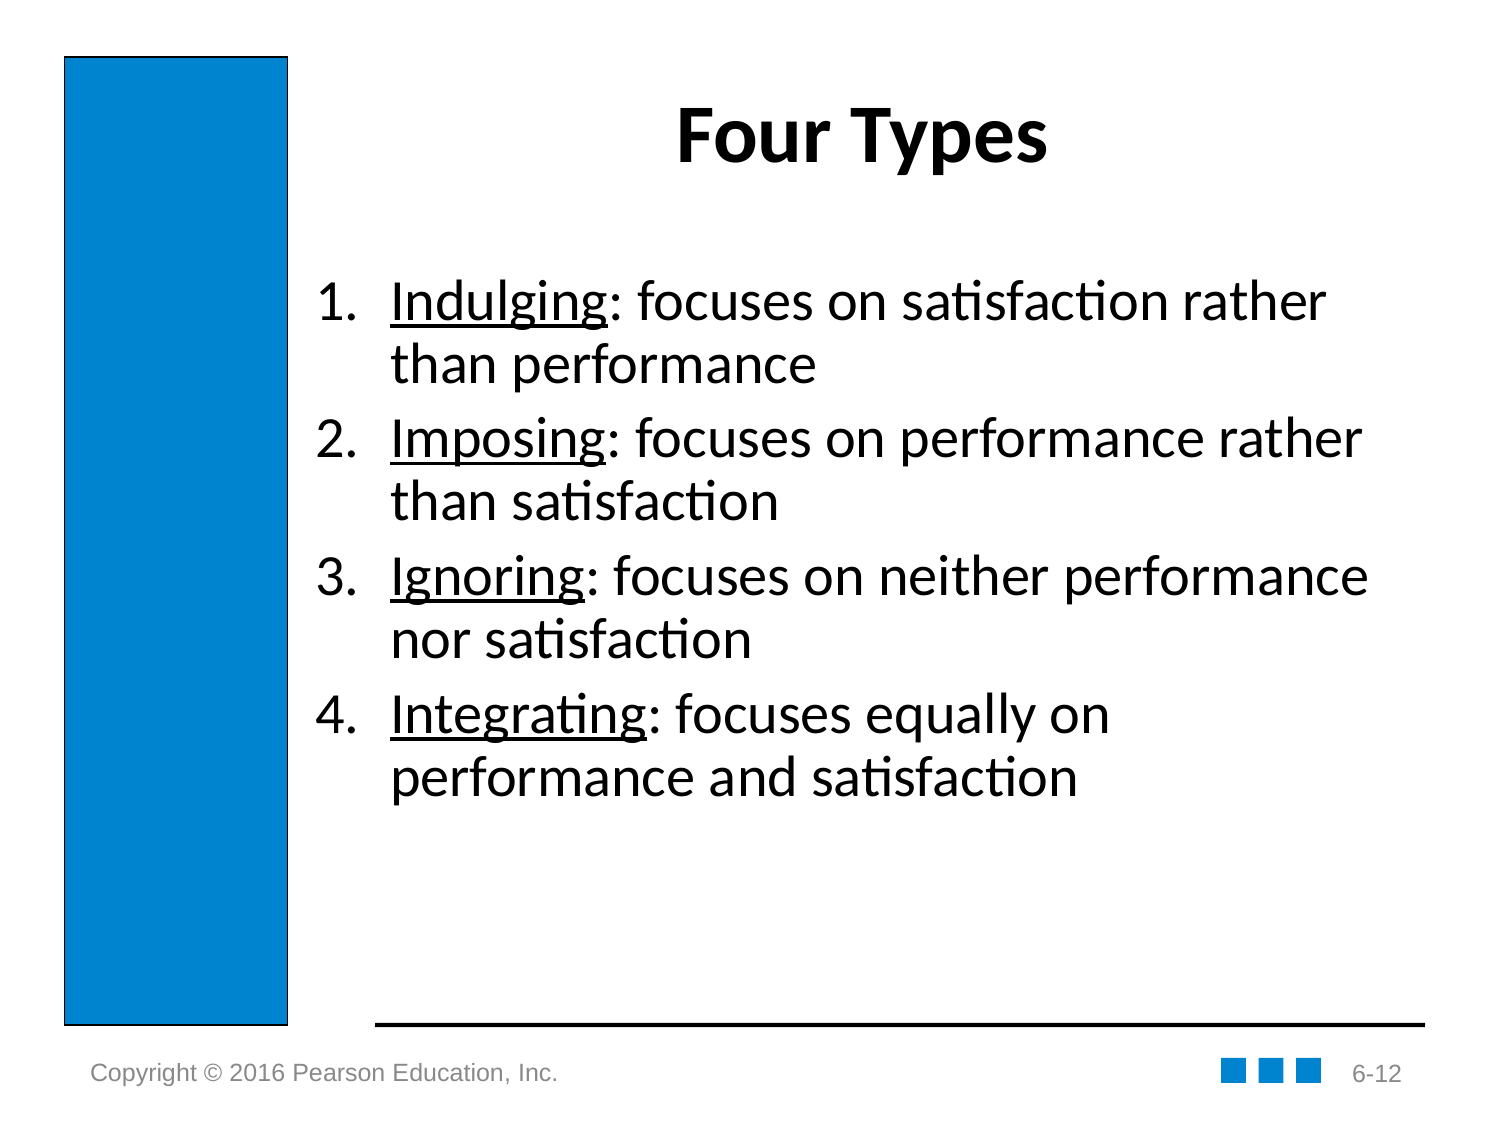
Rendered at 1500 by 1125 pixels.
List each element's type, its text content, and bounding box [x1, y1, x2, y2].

text_box [1258, 1057, 1284, 1083]
text_box [1296, 1057, 1321, 1083]
text_box [1221, 1057, 1246, 1083]
text_box Copyright © 2016 Pearson Education, Inc. [75, 1055, 625, 1088]
text_box 6-12 [1333, 1050, 1421, 1095]
text_box [64, 56, 288, 1025]
title Four Types [300, 50, 1425, 208]
list Indulging: focuses on satisfaction rather than performance Imposing: focuses on performance rather than satisfaction Ignoring: focuses on neither performance nor satisfaction Integrating: focuses equally on performance and satisfaction [300, 262, 1425, 950]
